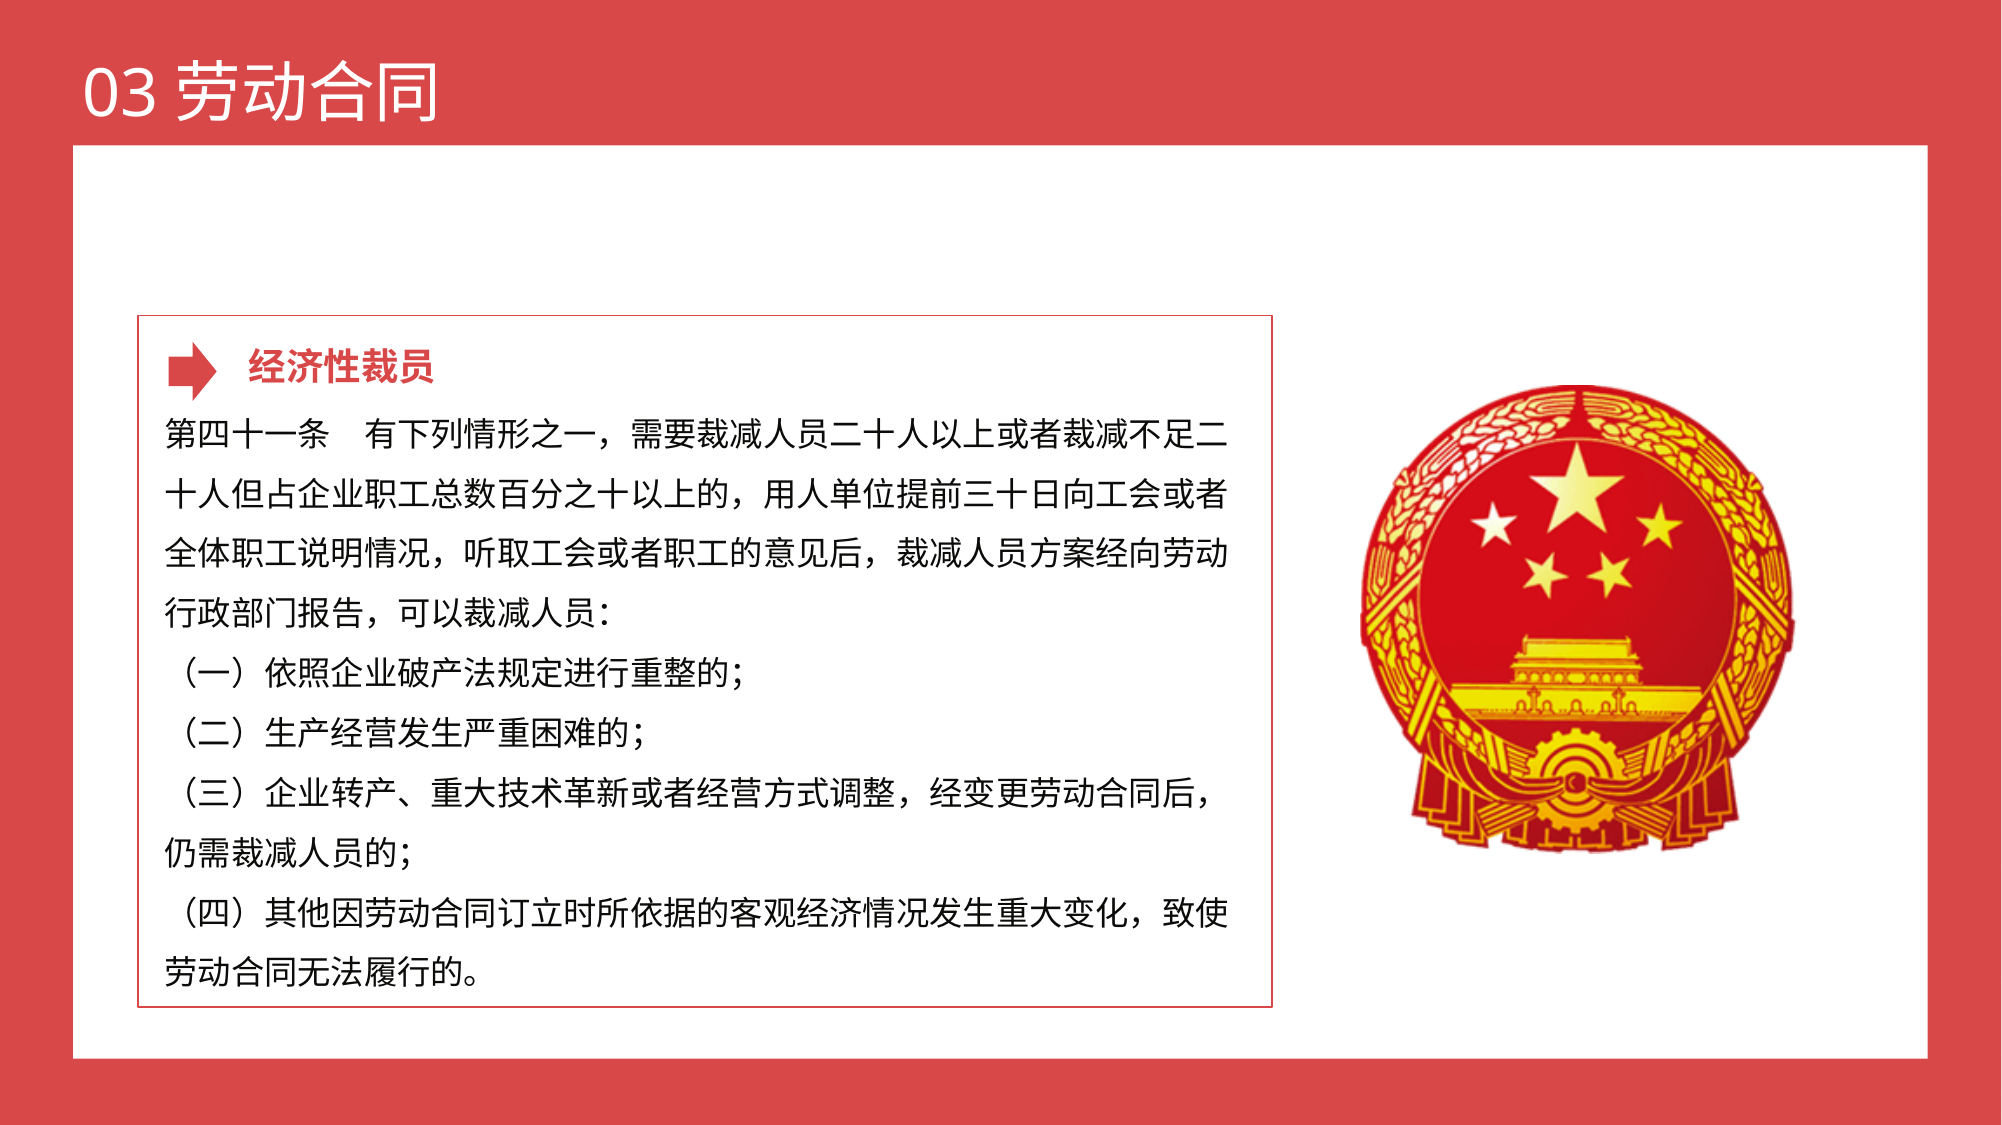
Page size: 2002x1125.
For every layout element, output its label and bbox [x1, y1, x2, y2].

text_box [137, 315, 1273, 1008]
picture [1360, 385, 1798, 854]
